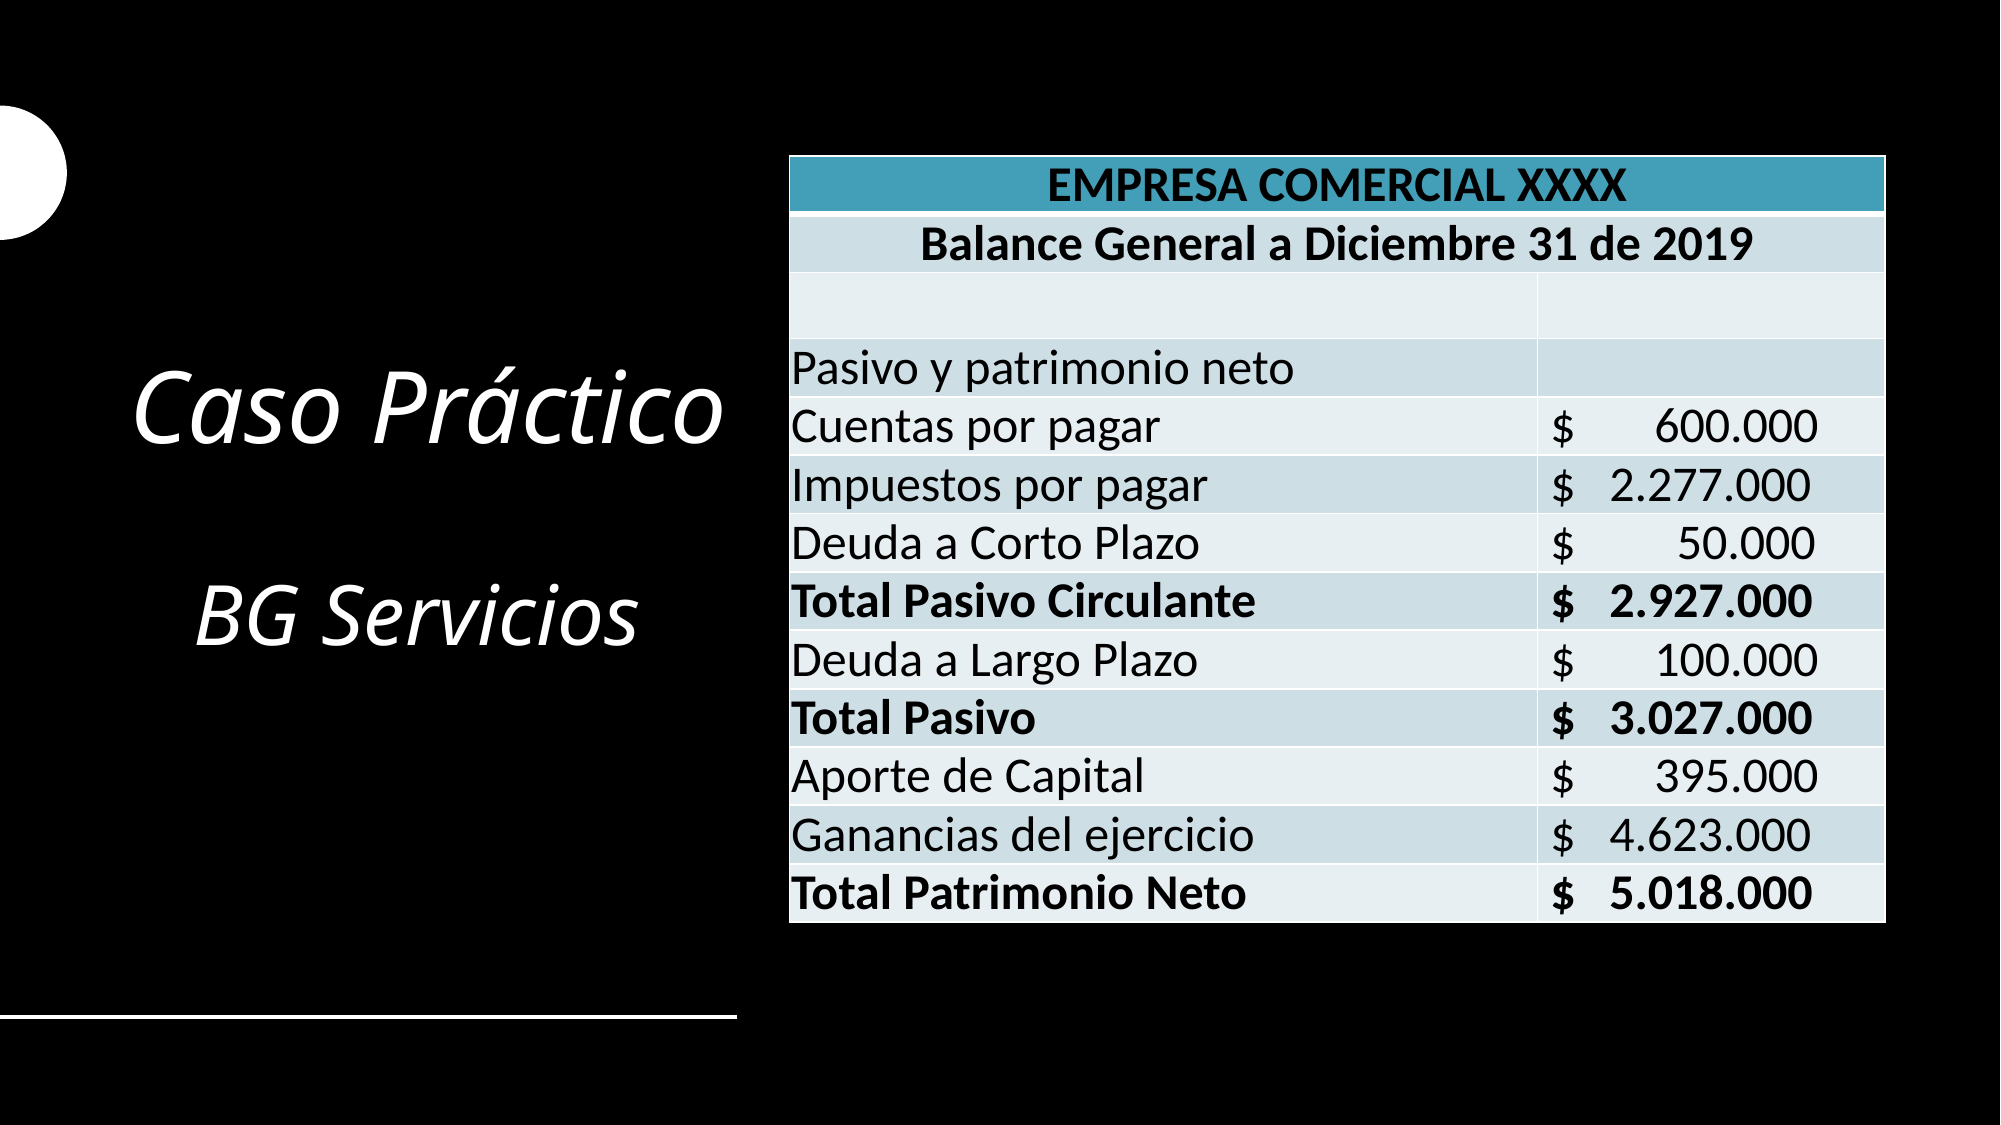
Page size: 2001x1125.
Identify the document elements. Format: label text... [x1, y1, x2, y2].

table_cell Balance General a Diciembre 31 de 2019 [790, 217, 1884, 272]
table_cell [790, 273, 1537, 338]
table_cell [1538, 273, 1884, 338]
table_cell Pasivo y patrimonio neto [790, 339, 1537, 396]
table_cell $ 50.000 [1538, 514, 1884, 571]
table_cell Deuda a Corto Plazo [790, 514, 1537, 571]
table_cell $ 600.000 [1538, 398, 1884, 454]
table_cell $ 4.623.000 [1538, 806, 1884, 863]
table_cell $ 100.000 [1538, 631, 1884, 688]
table_cell Cuentas por pagar [790, 398, 1537, 454]
table_cell Ganancias del ejercicio [790, 806, 1537, 863]
table_cell Aporte de Capital [790, 748, 1537, 804]
table_cell $ 2.927.000 [1538, 573, 1884, 629]
table_cell $ 5.018.000 [1538, 865, 1884, 921]
text_box [0, 0, 2000, 1125]
table_cell Deuda a Largo Plazo [790, 631, 1537, 688]
table_cell Total Pasivo Circulante [790, 573, 1537, 629]
table_header EMPRESA COMERCIAL XXXX [790, 157, 1884, 211]
table_cell Impuestos por pagar [790, 456, 1537, 513]
table_cell $ 2.277.000 [1538, 456, 1884, 513]
text_box [0, 105, 67, 240]
table_cell Total Patrimonio Neto [790, 865, 1537, 921]
table_cell $ 3.027.000 [1538, 690, 1884, 746]
table_cell Total Pasivo [790, 690, 1537, 746]
table_cell [1538, 339, 1884, 396]
table_cell $ 395.000 [1538, 748, 1884, 804]
title Caso Práctico BG Servicios [105, 105, 751, 916]
